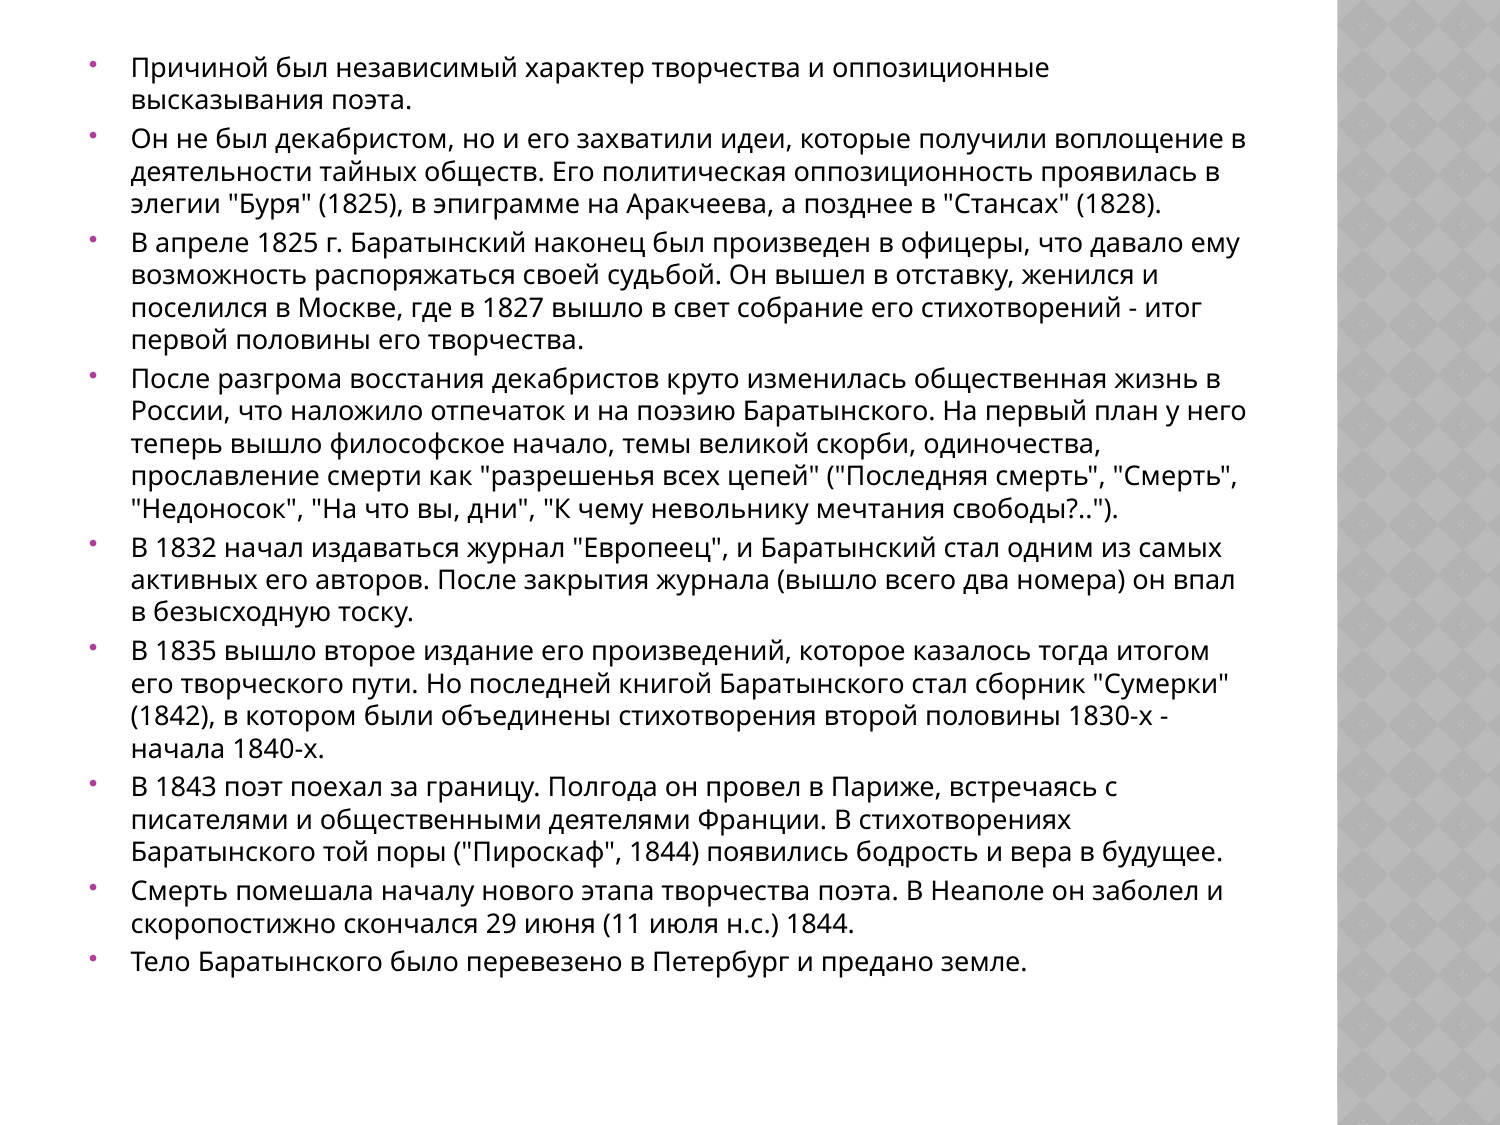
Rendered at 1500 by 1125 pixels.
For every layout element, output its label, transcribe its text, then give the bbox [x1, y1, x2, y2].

list Причиной был независимый характер творчества и оппозиционные высказывания поэта. Он не был декабристом, но и его захватили идеи, которые получили воплощение в деятельности тайных обществ. Его политическая оппозиционность проявилась в элегии "Буря" (1825), в эпиграмме на Аракчеева, а позднее в "Стансах" (1828). В апреле 1825 г. Баратынский наконец был произведен в офицеры, что давало ему возможность распоряжаться своей судьбой. Он вышел в отставку, женился и поселился в Москве, где в 1827 вышло в свет собрание его стихотворений - итог первой половины его творчества. После разгрома восстания декабристов круто изменилась общественная жизнь в России, что наложило отпечаток и на поэзию Баратынского. На первый план у него теперь вышло философское начало, темы великой скорби, одиночества, прославление смерти как "разрешенья всех цепей" ("Последняя смерть", "Смерть", "Недоносок", "На что вы, дни", "К чему невольнику мечтания свободы?.."). В 1832 начал издаваться журнал "Европеец", и Баратынский стал одним из самых активных его авторов. После закрытия журнала (вышло всего два номера) он впал в безысходную тоску. В 1835 вышло второе издание его произведений, которое казалось тогда итогом его творческого пути. Но последней книгой Баратынского стал сборник "Сумерки" (1842), в котором были объединены стихотворения второй половины 1830-х - начала 1840-х. В 1843 поэт поехал за границу. Полгода он провел в Париже, встречаясь с писателями и общественными деятелями Франции. В стихотворениях Баратынского той поры ("Пироскаф", 1844) появились бодрость и вера в будущее. Смерть помешала началу нового этапа творчества поэта. В Неаполе он заболел и скоропостижно скончался 29 июня (11 июля н.с.) 1844. Тело Баратынского было перевезено в Петербург и предано земле. [75, 42, 1263, 1059]
